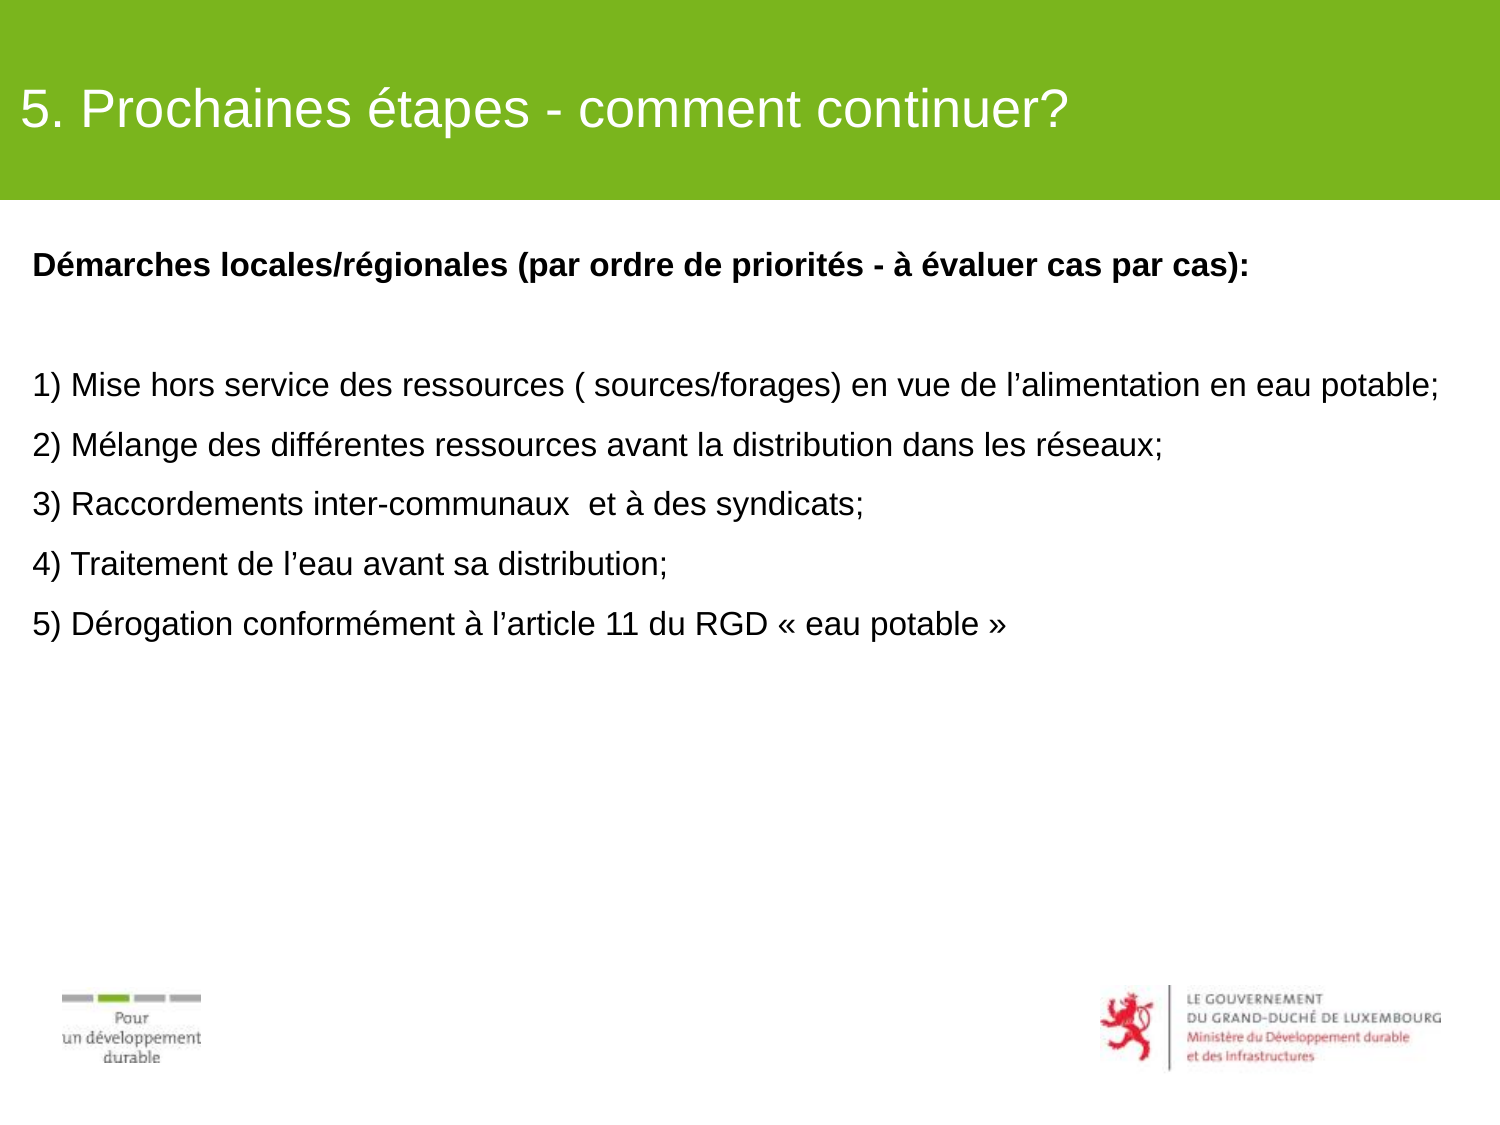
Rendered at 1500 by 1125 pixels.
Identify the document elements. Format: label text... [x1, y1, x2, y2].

text_box 5. Prochaines étapes - comment continuer? [5, 66, 1500, 146]
text_box Démarches locales/régionales (par ordre de priorités - à évaluer cas par cas): 1) Mise hors service des ressources ( sources/forages) en vue de l’alimentation en eau potable; 2) Mélange des différentes ressources avant la distribution dans les réseaux; 3) Raccordements inter-communaux et à des syndicats; 4) Traitement de l’eau avant sa distribution; 5) Dérogation conformément à l’article 11 du RGD « eau potable » [17, 215, 1500, 1125]
